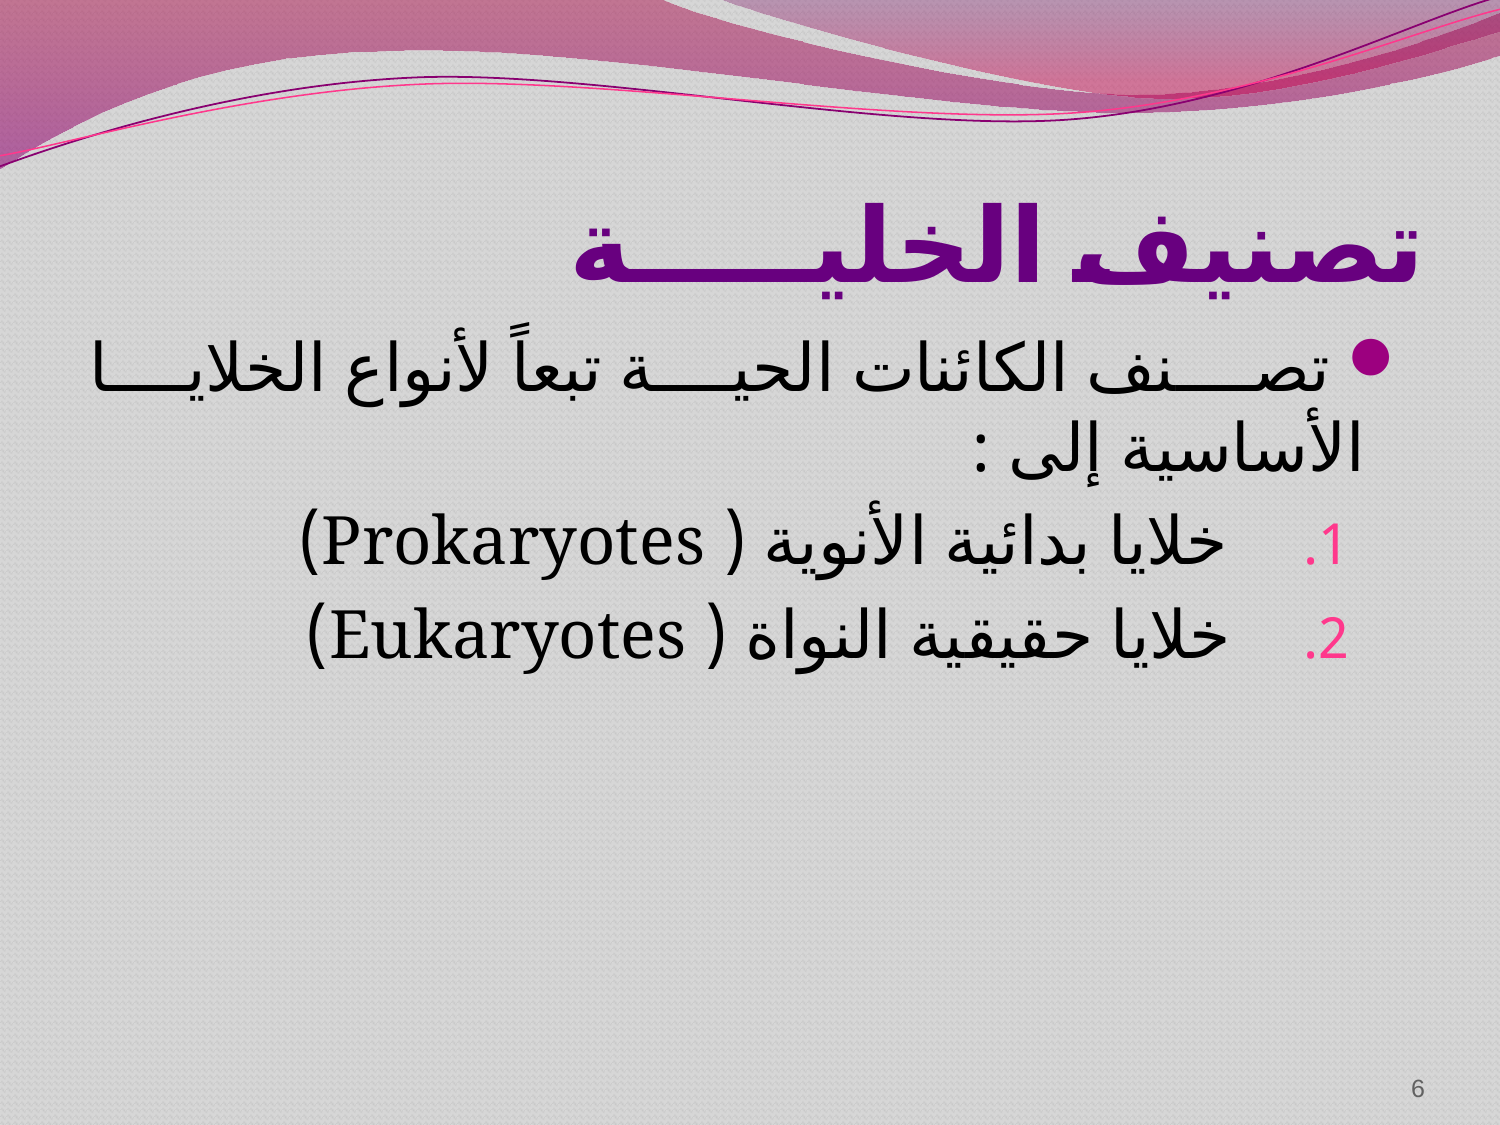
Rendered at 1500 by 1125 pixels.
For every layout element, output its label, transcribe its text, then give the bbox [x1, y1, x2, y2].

title تصنيف الخليـــــة [75, 115, 1425, 303]
slide_number 6 [1299, 1042, 1425, 1103]
list تصنف الكائنات الحية تبعاً لأنواع الخلايا الأساسية إلى : خلايا بدائية الأنوية ( Prokaryotes) خلايا حقيقية النواة ( Eukaryotes) [75, 317, 1425, 1038]
